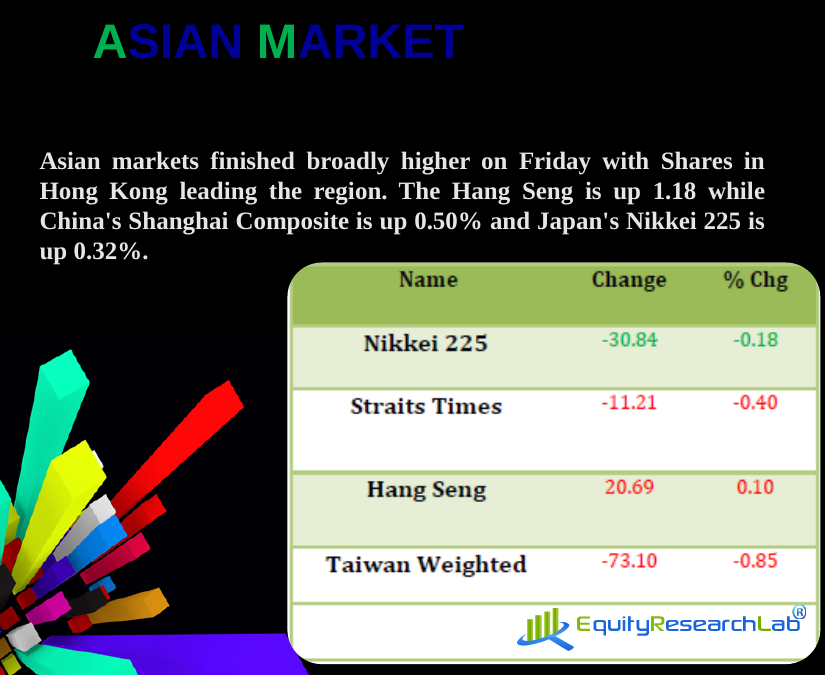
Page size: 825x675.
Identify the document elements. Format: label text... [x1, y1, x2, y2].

picture [0, 262, 821, 675]
text_box Asian markets finished broadly higher on Friday with Shares in Hong Kong leading the region. The Hang Seng is up 1.18 while China's Shanghai Composite is up 0.50% and Japan's Nikkei 225 is up 0.32%. [24, 137, 782, 272]
text_box ASIAN MARKET [0, 0, 513, 76]
